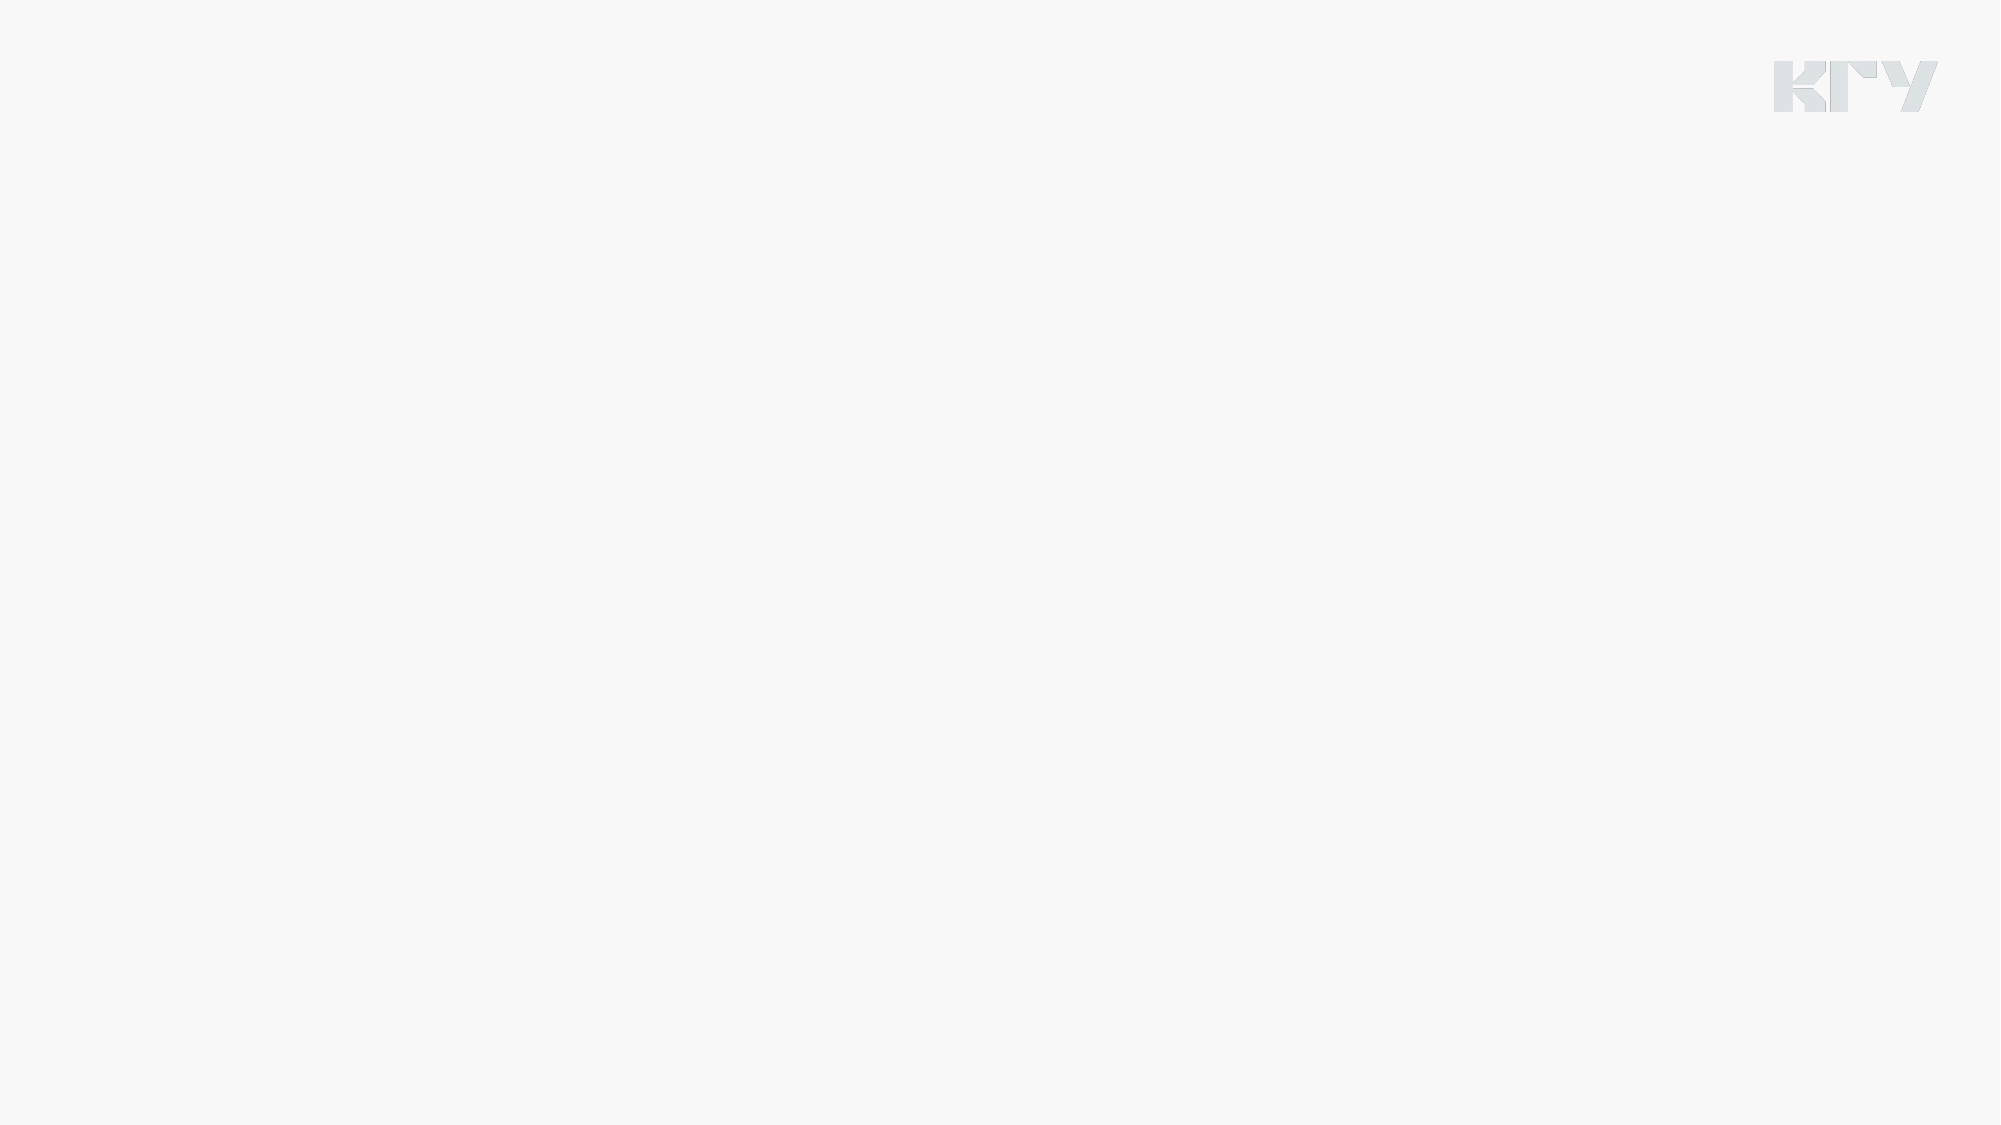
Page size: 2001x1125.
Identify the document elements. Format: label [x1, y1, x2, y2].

picture [1774, 61, 1938, 112]
